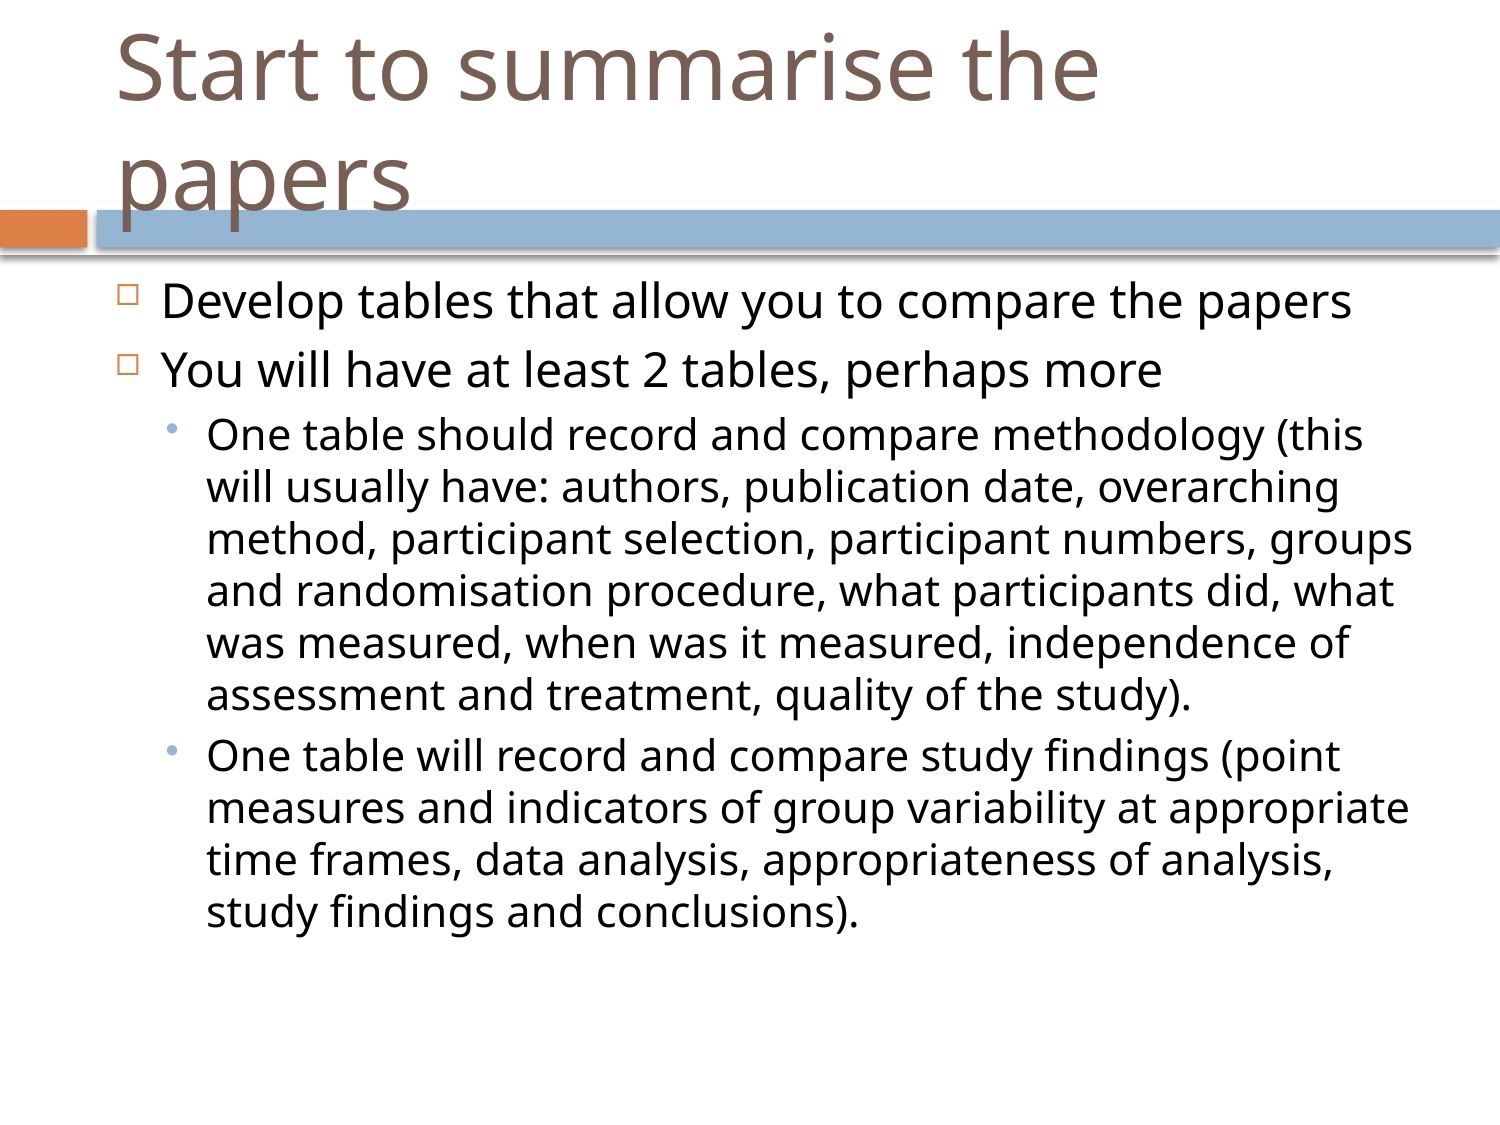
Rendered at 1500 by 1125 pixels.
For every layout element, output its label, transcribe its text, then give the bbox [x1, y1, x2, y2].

title Start to summarise the papers [100, 37, 1438, 200]
list Develop tables that allow you to compare the papers You will have at least 2 tables, perhaps more One table should record and compare methodology (this will usually have: authors, publication date, overarching method, participant selection, participant numbers, groups and randomisation procedure, what participants did, what was measured, when was it measured, independence of assessment and treatment, quality of the study). One table will record and compare study findings (point measures and indicators of group variability at appropriate time frames, data analysis, appropriateness of analysis, study findings and conclusions). [100, 262, 1438, 1000]
